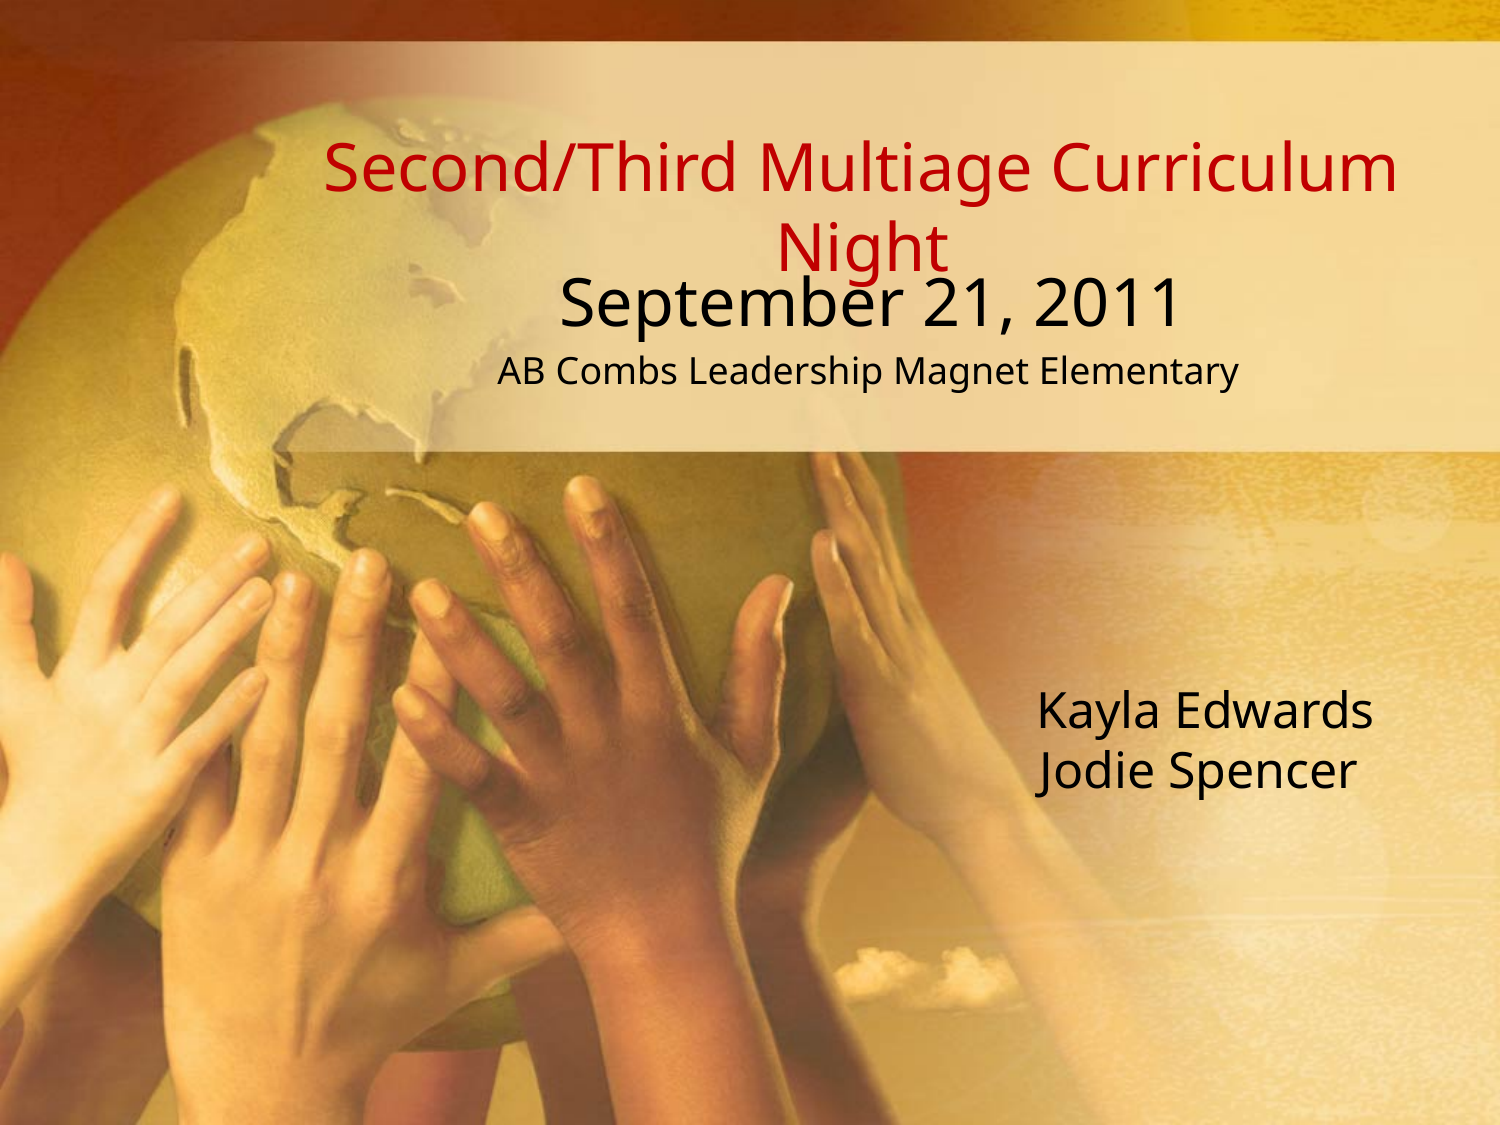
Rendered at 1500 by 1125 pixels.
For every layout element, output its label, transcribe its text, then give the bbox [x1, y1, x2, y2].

title Second/Third Multiage Curriculum Night [224, 83, 1500, 326]
text_box Kayla Edwards Jodie Spencer [991, 671, 1420, 867]
subtitle September 21, 2011 AB Combs Leadership Magnet Elementary [348, 252, 1399, 541]
picture [0, 0, 1500, 1125]
